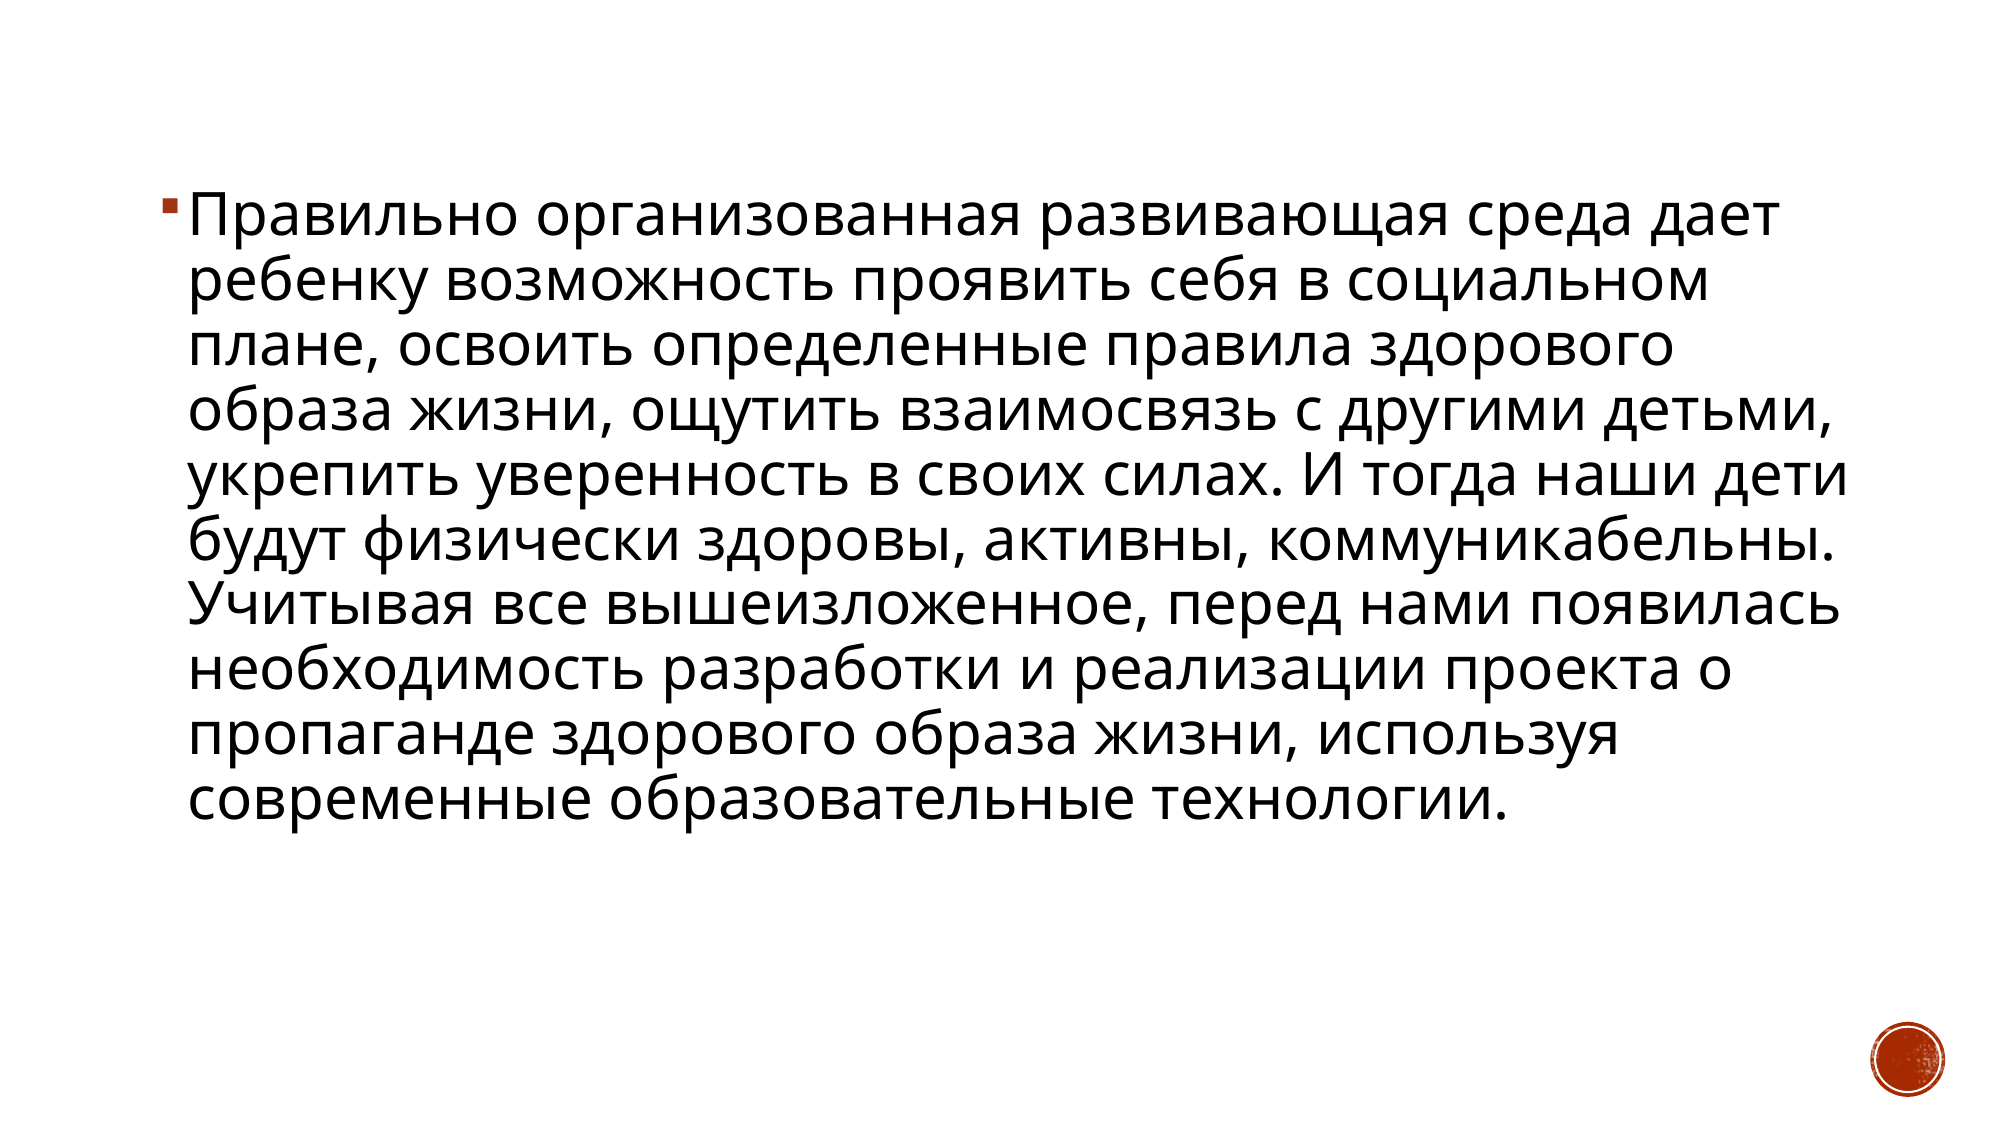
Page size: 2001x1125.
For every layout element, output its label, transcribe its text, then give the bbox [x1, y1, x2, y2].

list Правильно организованная развивающая среда дает ребенку возможность проявить себя в социальном плане, освоить определенные правила здорового образа жизни, ощутить взаимосвязь с другими детьми, укрепить уверенность в своих силах. И тогда наши дети будут физически здоровы, активны, коммуникабельны. Учитывая все вышеизложенное, перед нами появилась необходимость разработки и реализации проекта о пропаганде здорового образа жизни, используя современные образовательные технологии. [143, 176, 1869, 891]
